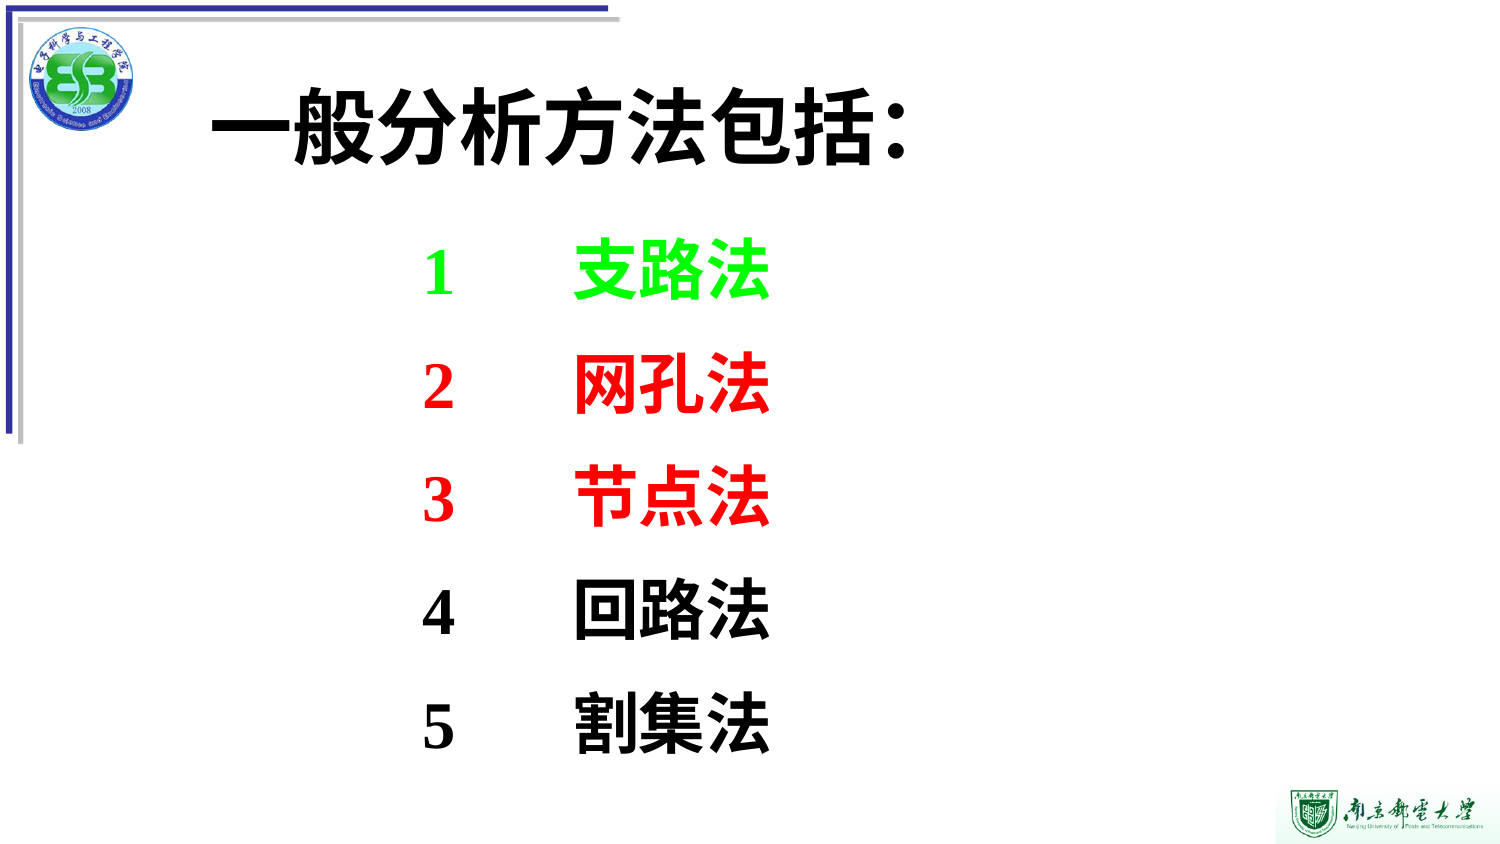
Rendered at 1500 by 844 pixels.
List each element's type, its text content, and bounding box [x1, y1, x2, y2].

picture [1275, 781, 1500, 844]
picture [29, 26, 135, 132]
text_box 一般分析方法包括： [194, 67, 1008, 183]
text_box 1 支路法 2 网孔法 3 节点法 4 回路法 5 割集法 [407, 220, 983, 769]
